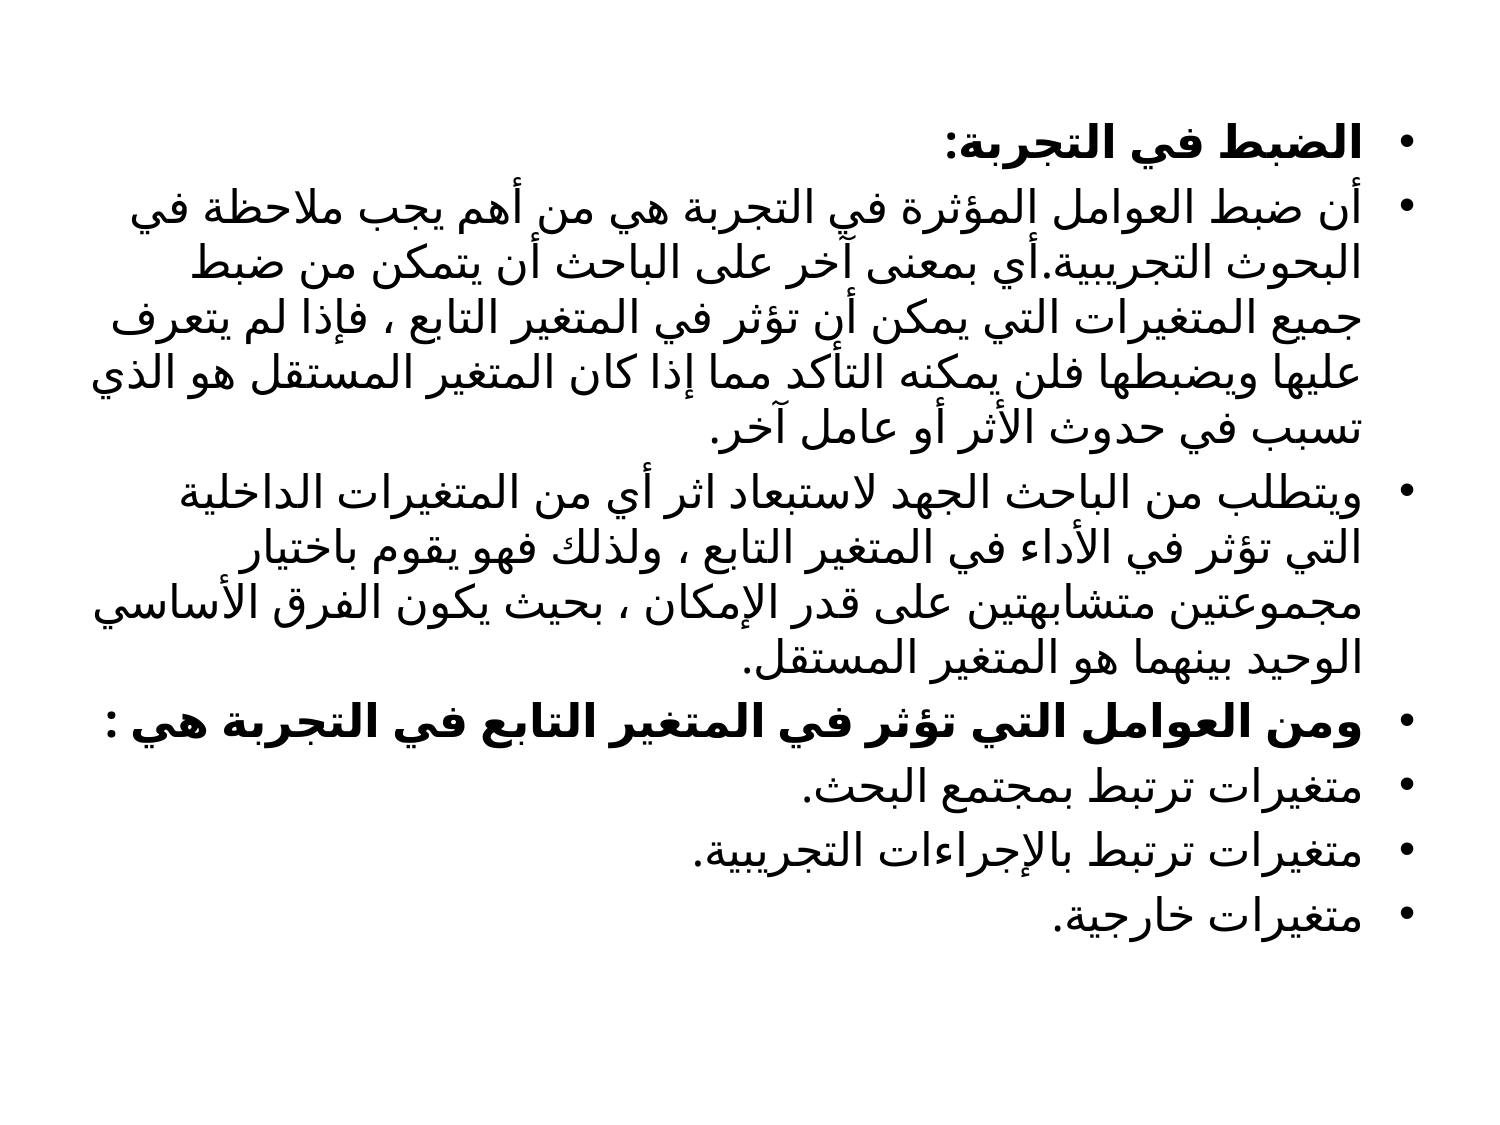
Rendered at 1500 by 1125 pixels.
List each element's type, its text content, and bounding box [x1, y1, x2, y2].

list الضبط في التجربة: أن ضبط العوامل المؤثرة في التجربة هي من أهم يجب ملاحظة في البحوث التجريبية.أي بمعنى آخر على الباحث أن يتمكن من ضبط جميع المتغيرات التي يمكن أن تؤثر في المتغير التابع ، فإذا لم يتعرف عليها ويضبطها فلن يمكنه التأكد مما إذا كان المتغير المستقل هو الذي تسبب في حدوث الأثر أو عامل آخر. ويتطلب من الباحث الجهد لاستبعاد اثر أي من المتغيرات الداخلية التي تؤثر في الأداء في المتغير التابع ، ولذلك فهو يقوم باختيار مجموعتين متشابهتين على قدر الإمكان ، بحيث يكون الفرق الأساسي الوحيد بينهما هو المتغير المستقل. ومن العوامل التي تؤثر في المتغير التابع في التجربة هي : متغيرات ترتبط بمجتمع البحث. متغيرات ترتبط بالإجراءات التجريبية. متغيرات خارجية. [75, 105, 1425, 1005]
